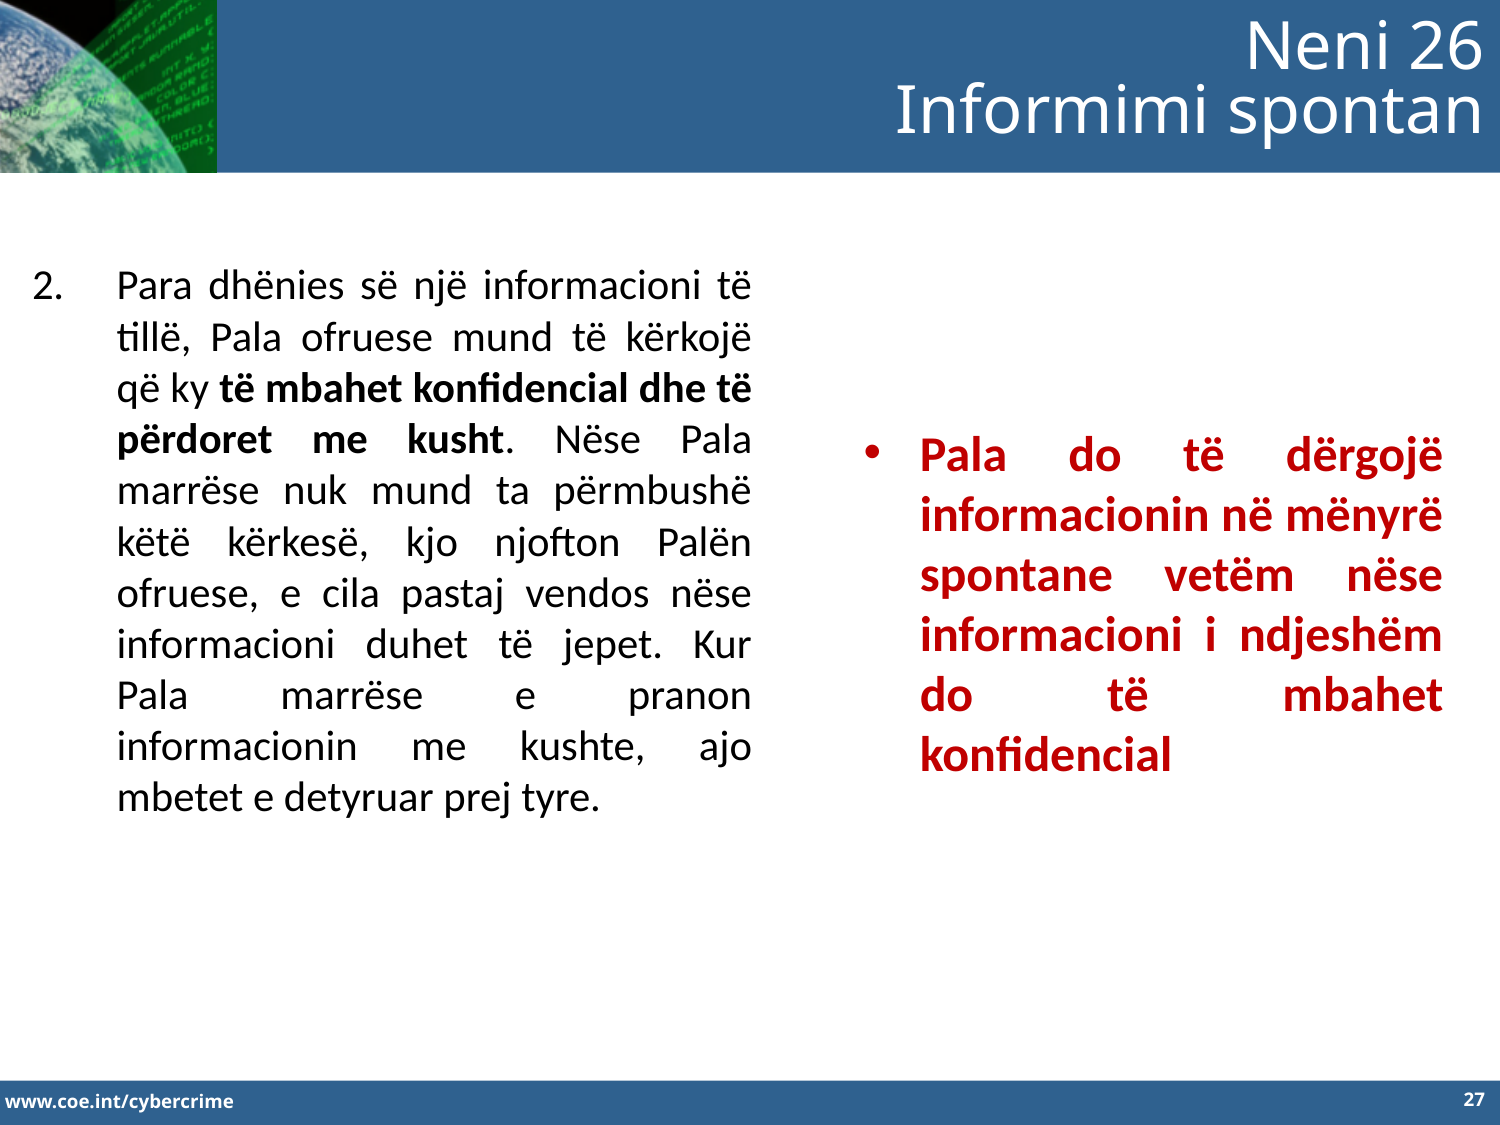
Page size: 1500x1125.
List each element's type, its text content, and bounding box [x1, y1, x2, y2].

picture [0, 1, 217, 173]
text_box Pala do të dërgojë informacionin në mënyrë spontane vetëm nëse informacioni i ndjeshëm do të mbahet konfidencial [848, 413, 1459, 789]
text_box Neni 26 Informimi spontan [410, 6, 1500, 159]
text_box Para dhënies së një informacioni të tillë, Pala ofruese mund të kërkojë që ky të mbahet konfidencial dhe të përdoret me kusht. Nëse Pala marrëse nuk mund ta përmbushë këtë kërkesë, kjo njofton Palën ofruese, e cila pastaj vendos nëse informacioni duhet të jepet. Kur Pala marrëse e pranon informacionin me kushte, ajo mbetet e detyruar prej tyre. [17, 249, 768, 828]
slide_number 27 [1149, 1079, 1500, 1125]
